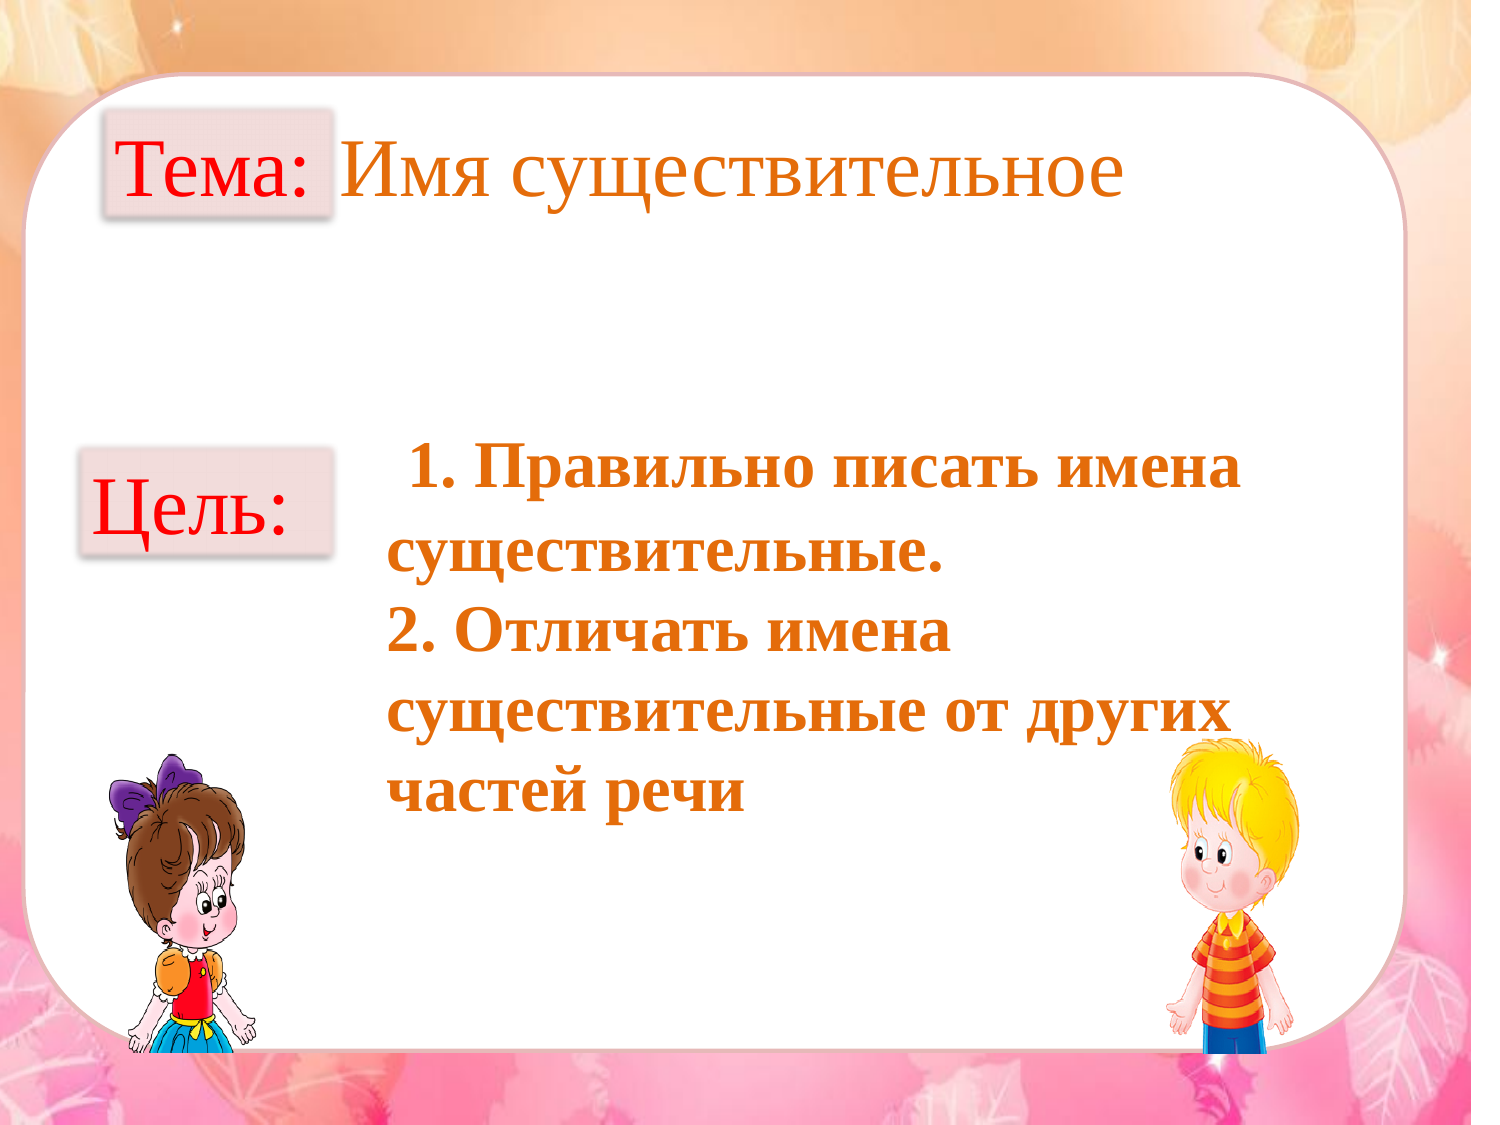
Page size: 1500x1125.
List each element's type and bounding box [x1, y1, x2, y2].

picture [64, 735, 316, 1053]
picture [1151, 688, 1315, 1054]
text_box [0, 0, 1471, 1125]
